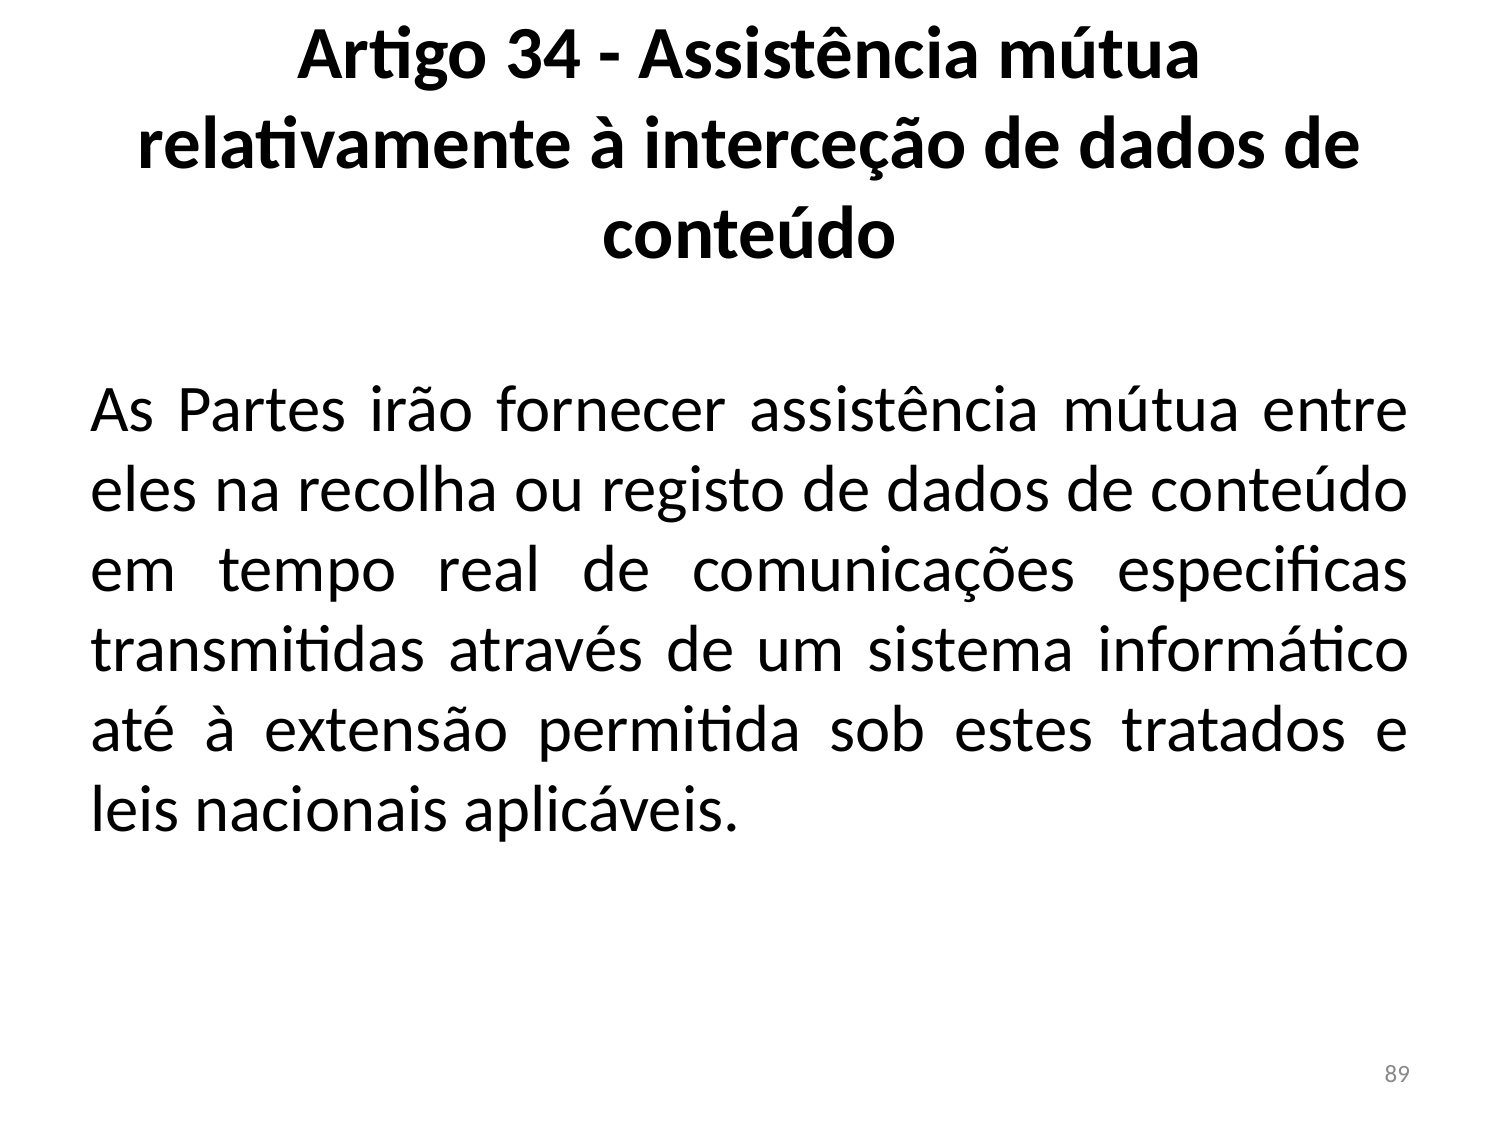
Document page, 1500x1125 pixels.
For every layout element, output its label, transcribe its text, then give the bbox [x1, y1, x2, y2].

list As Partes irão fornecer assistência mútua entre eles na recolha ou registo de dados de conteúdo em tempo real de comunicações especificas transmitidas através de um sistema informático até à extensão permitida sob estes tratados e leis nacionais aplicáveis. [75, 357, 1425, 1039]
title Artigo 34 - Assistência mútua relativamente à interceção de dados de conteúdo [75, 45, 1425, 233]
slide_number 89 [1074, 1042, 1425, 1103]
